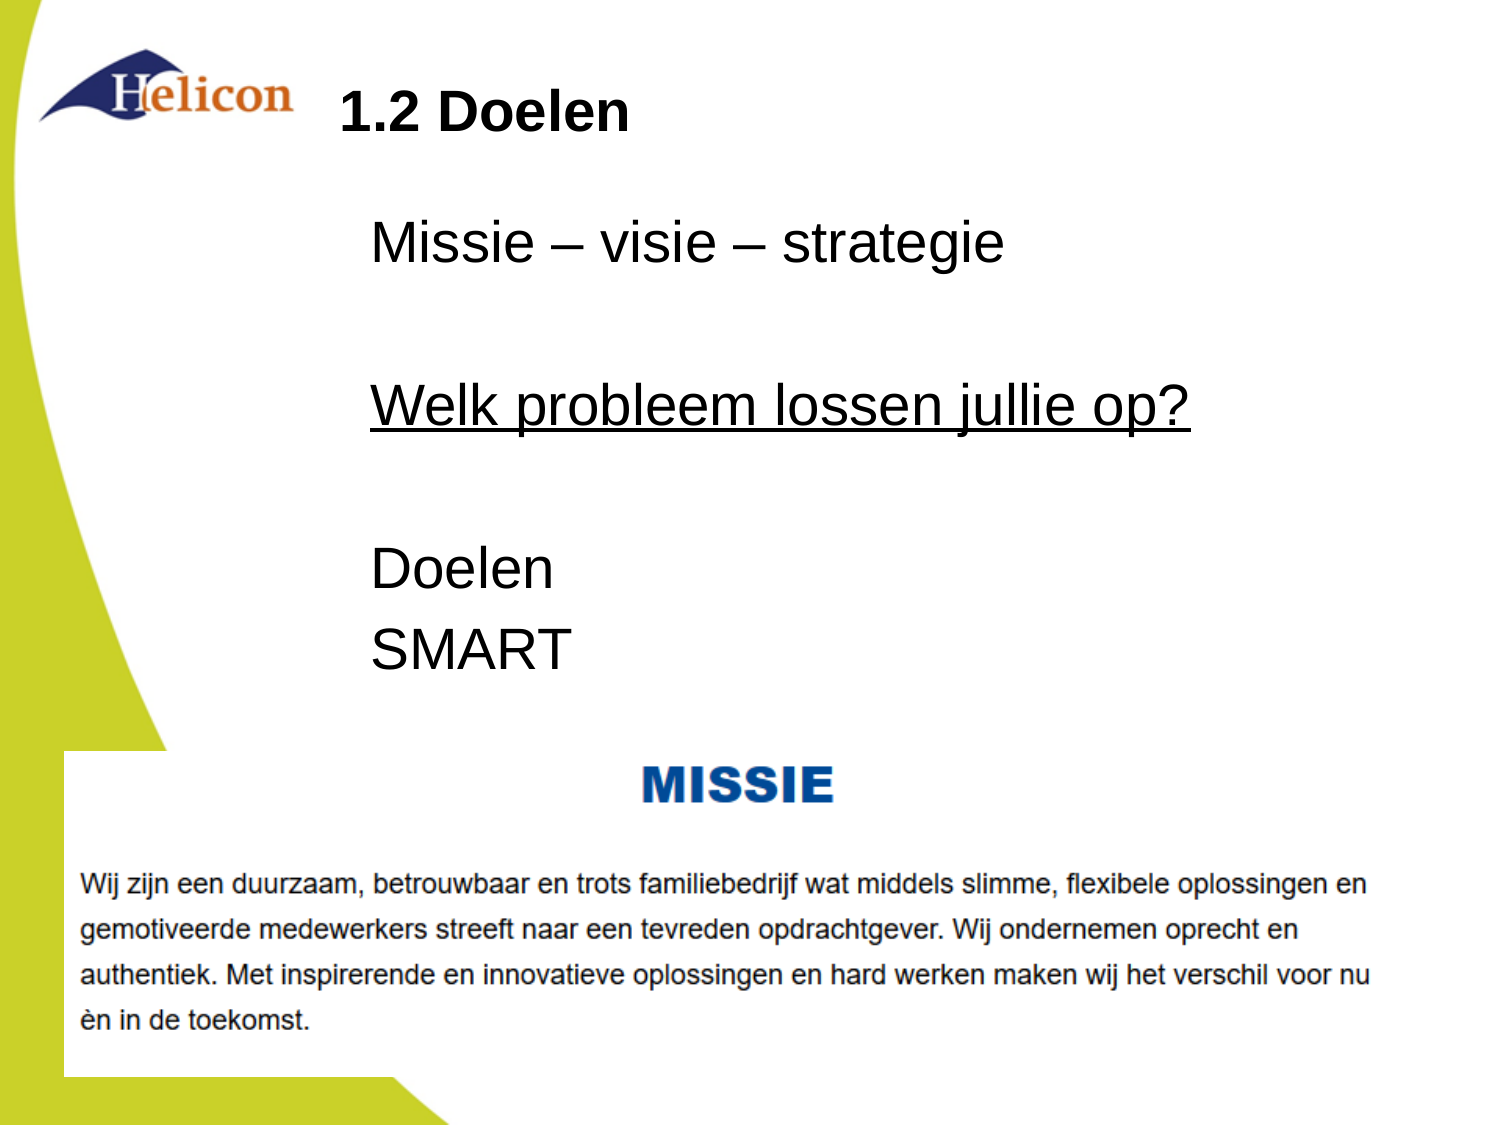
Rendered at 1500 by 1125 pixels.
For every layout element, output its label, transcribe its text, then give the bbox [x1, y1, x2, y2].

picture [0, 0, 1500, 1125]
list Missie – visie – strategie Welk probleem lossen jullie op? Doelen SMART [336, 196, 1425, 1005]
title 1.2 Doelen [324, 54, 1415, 161]
